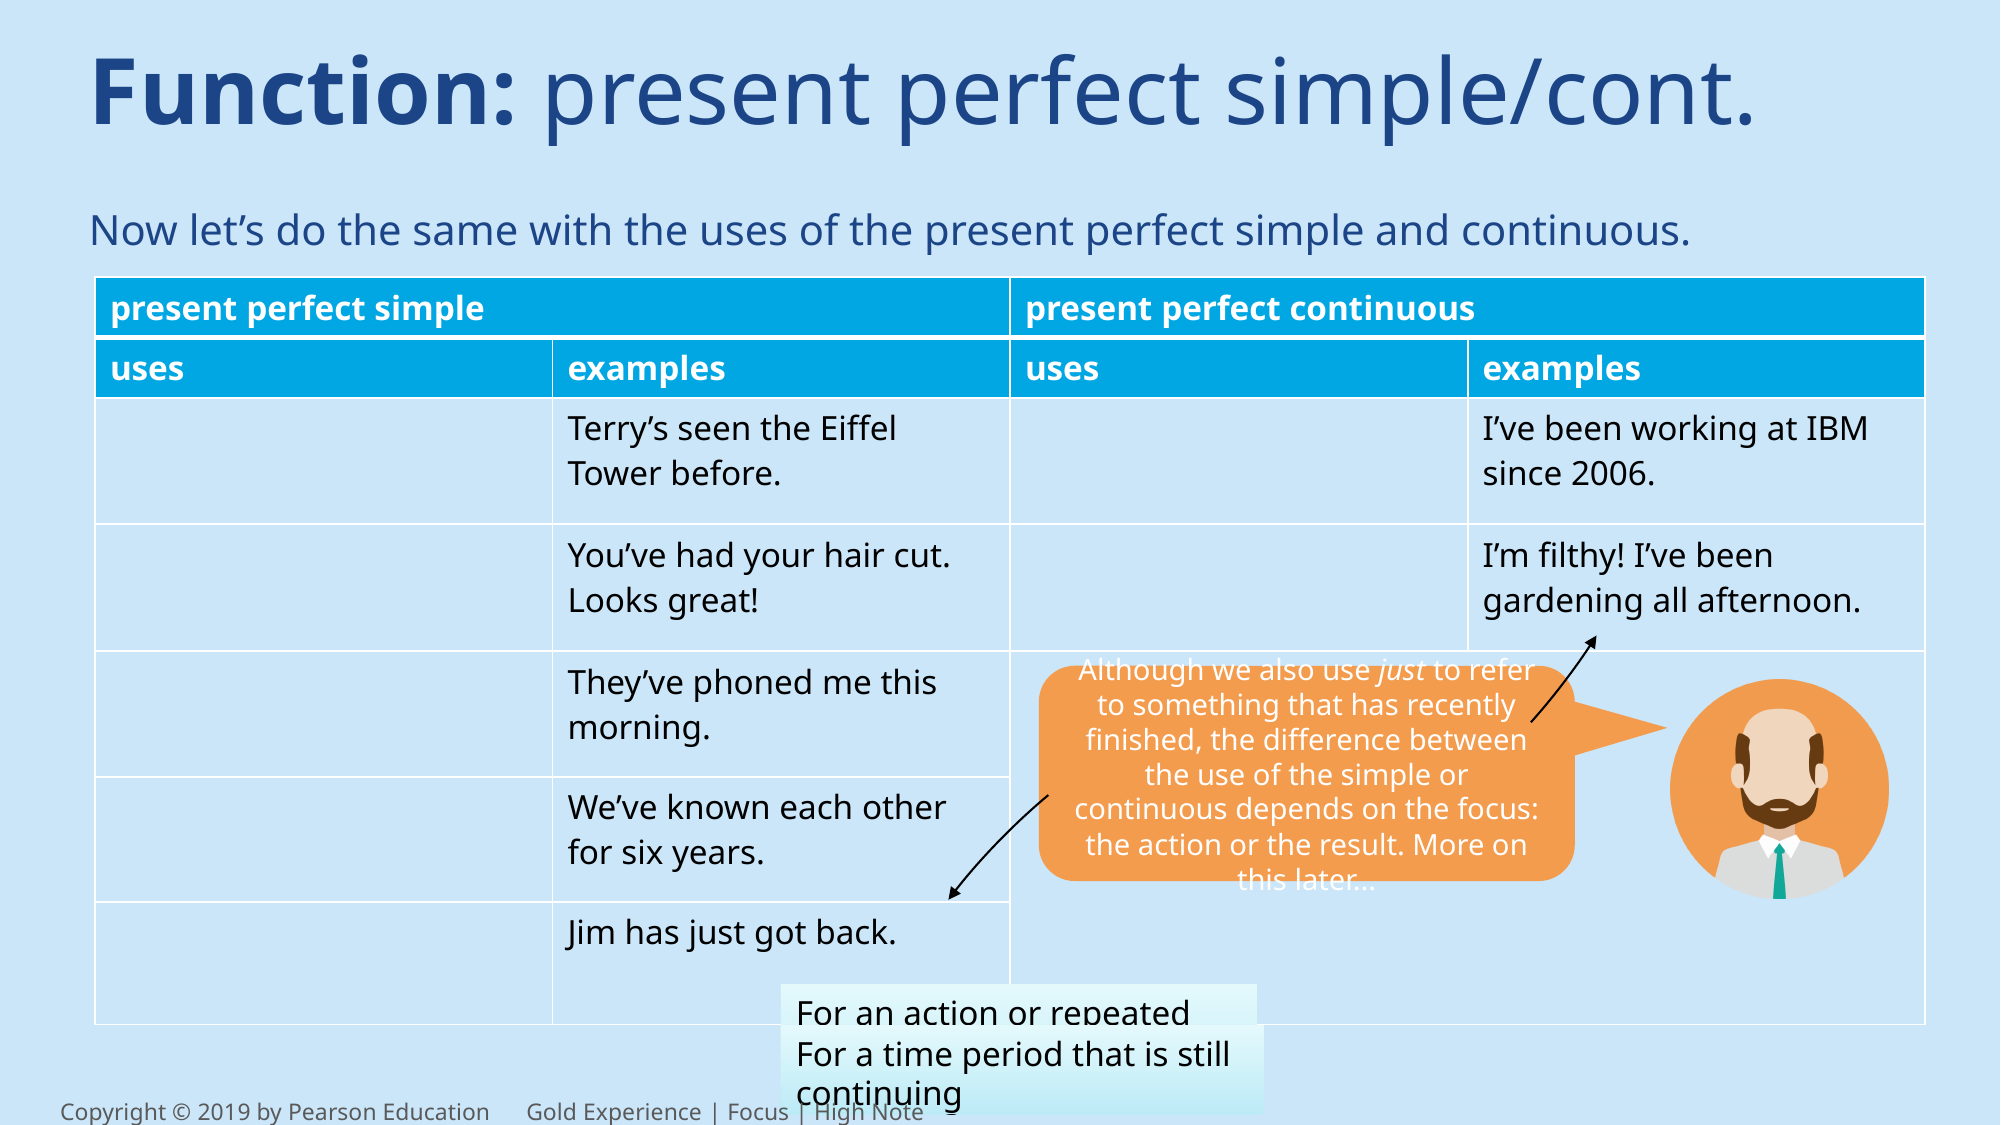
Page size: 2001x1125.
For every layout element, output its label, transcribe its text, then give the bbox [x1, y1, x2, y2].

text_box For a time period that is still continuing [780, 1025, 1257, 1114]
table_cell uses [1011, 340, 1467, 397]
text_box Function: present perfect simple/cont. [73, 37, 1839, 253]
text_box For an action or repeated actions at an unspecified past time [780, 984, 1257, 1025]
table_cell [96, 399, 552, 523]
table_cell We’ve known each other for six years. [553, 778, 1009, 901]
table_cell [1011, 399, 1467, 523]
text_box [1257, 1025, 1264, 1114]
table_cell [1011, 652, 1924, 1024]
table_cell [96, 525, 552, 650]
table_cell [1011, 525, 1467, 650]
text_box [948, 794, 1049, 900]
table_header present perfect simple [96, 278, 1009, 335]
table_cell uses [96, 340, 552, 397]
table_cell [96, 778, 552, 901]
text_box Although we also use just to refer to something that has recently finished, the difference between the use of the simple or continuous depends on the focus: the action or the result. More on this later... [1038, 665, 1665, 882]
text_box Now let’s do the same with the uses of the present perfect simple and continuous. [73, 201, 1795, 269]
table_cell [96, 903, 552, 1024]
text_box [1530, 635, 1597, 723]
table_cell I’m filthy! I’ve been gardening all afternoon. [1469, 525, 1924, 650]
footer Copyright © 2019 by Pearson Education Gold Experience | Focus | High Note [45, 1081, 1084, 1125]
table_cell Jim has just got back. [553, 903, 1009, 1024]
table_cell You’ve had your hair cut. Looks great! [553, 525, 1009, 650]
table_cell They’ve phoned me this morning. [553, 652, 1009, 776]
table_cell examples [553, 340, 1009, 397]
table_cell Terry’s seen the Eiffel Tower before. [553, 399, 1009, 523]
table_cell examples [1469, 340, 1924, 397]
table_header present perfect continuous [1011, 278, 1924, 335]
table_cell [96, 652, 552, 776]
table_cell I’ve been working at IBM since 2006. [1469, 399, 1924, 523]
picture [1670, 679, 1890, 899]
